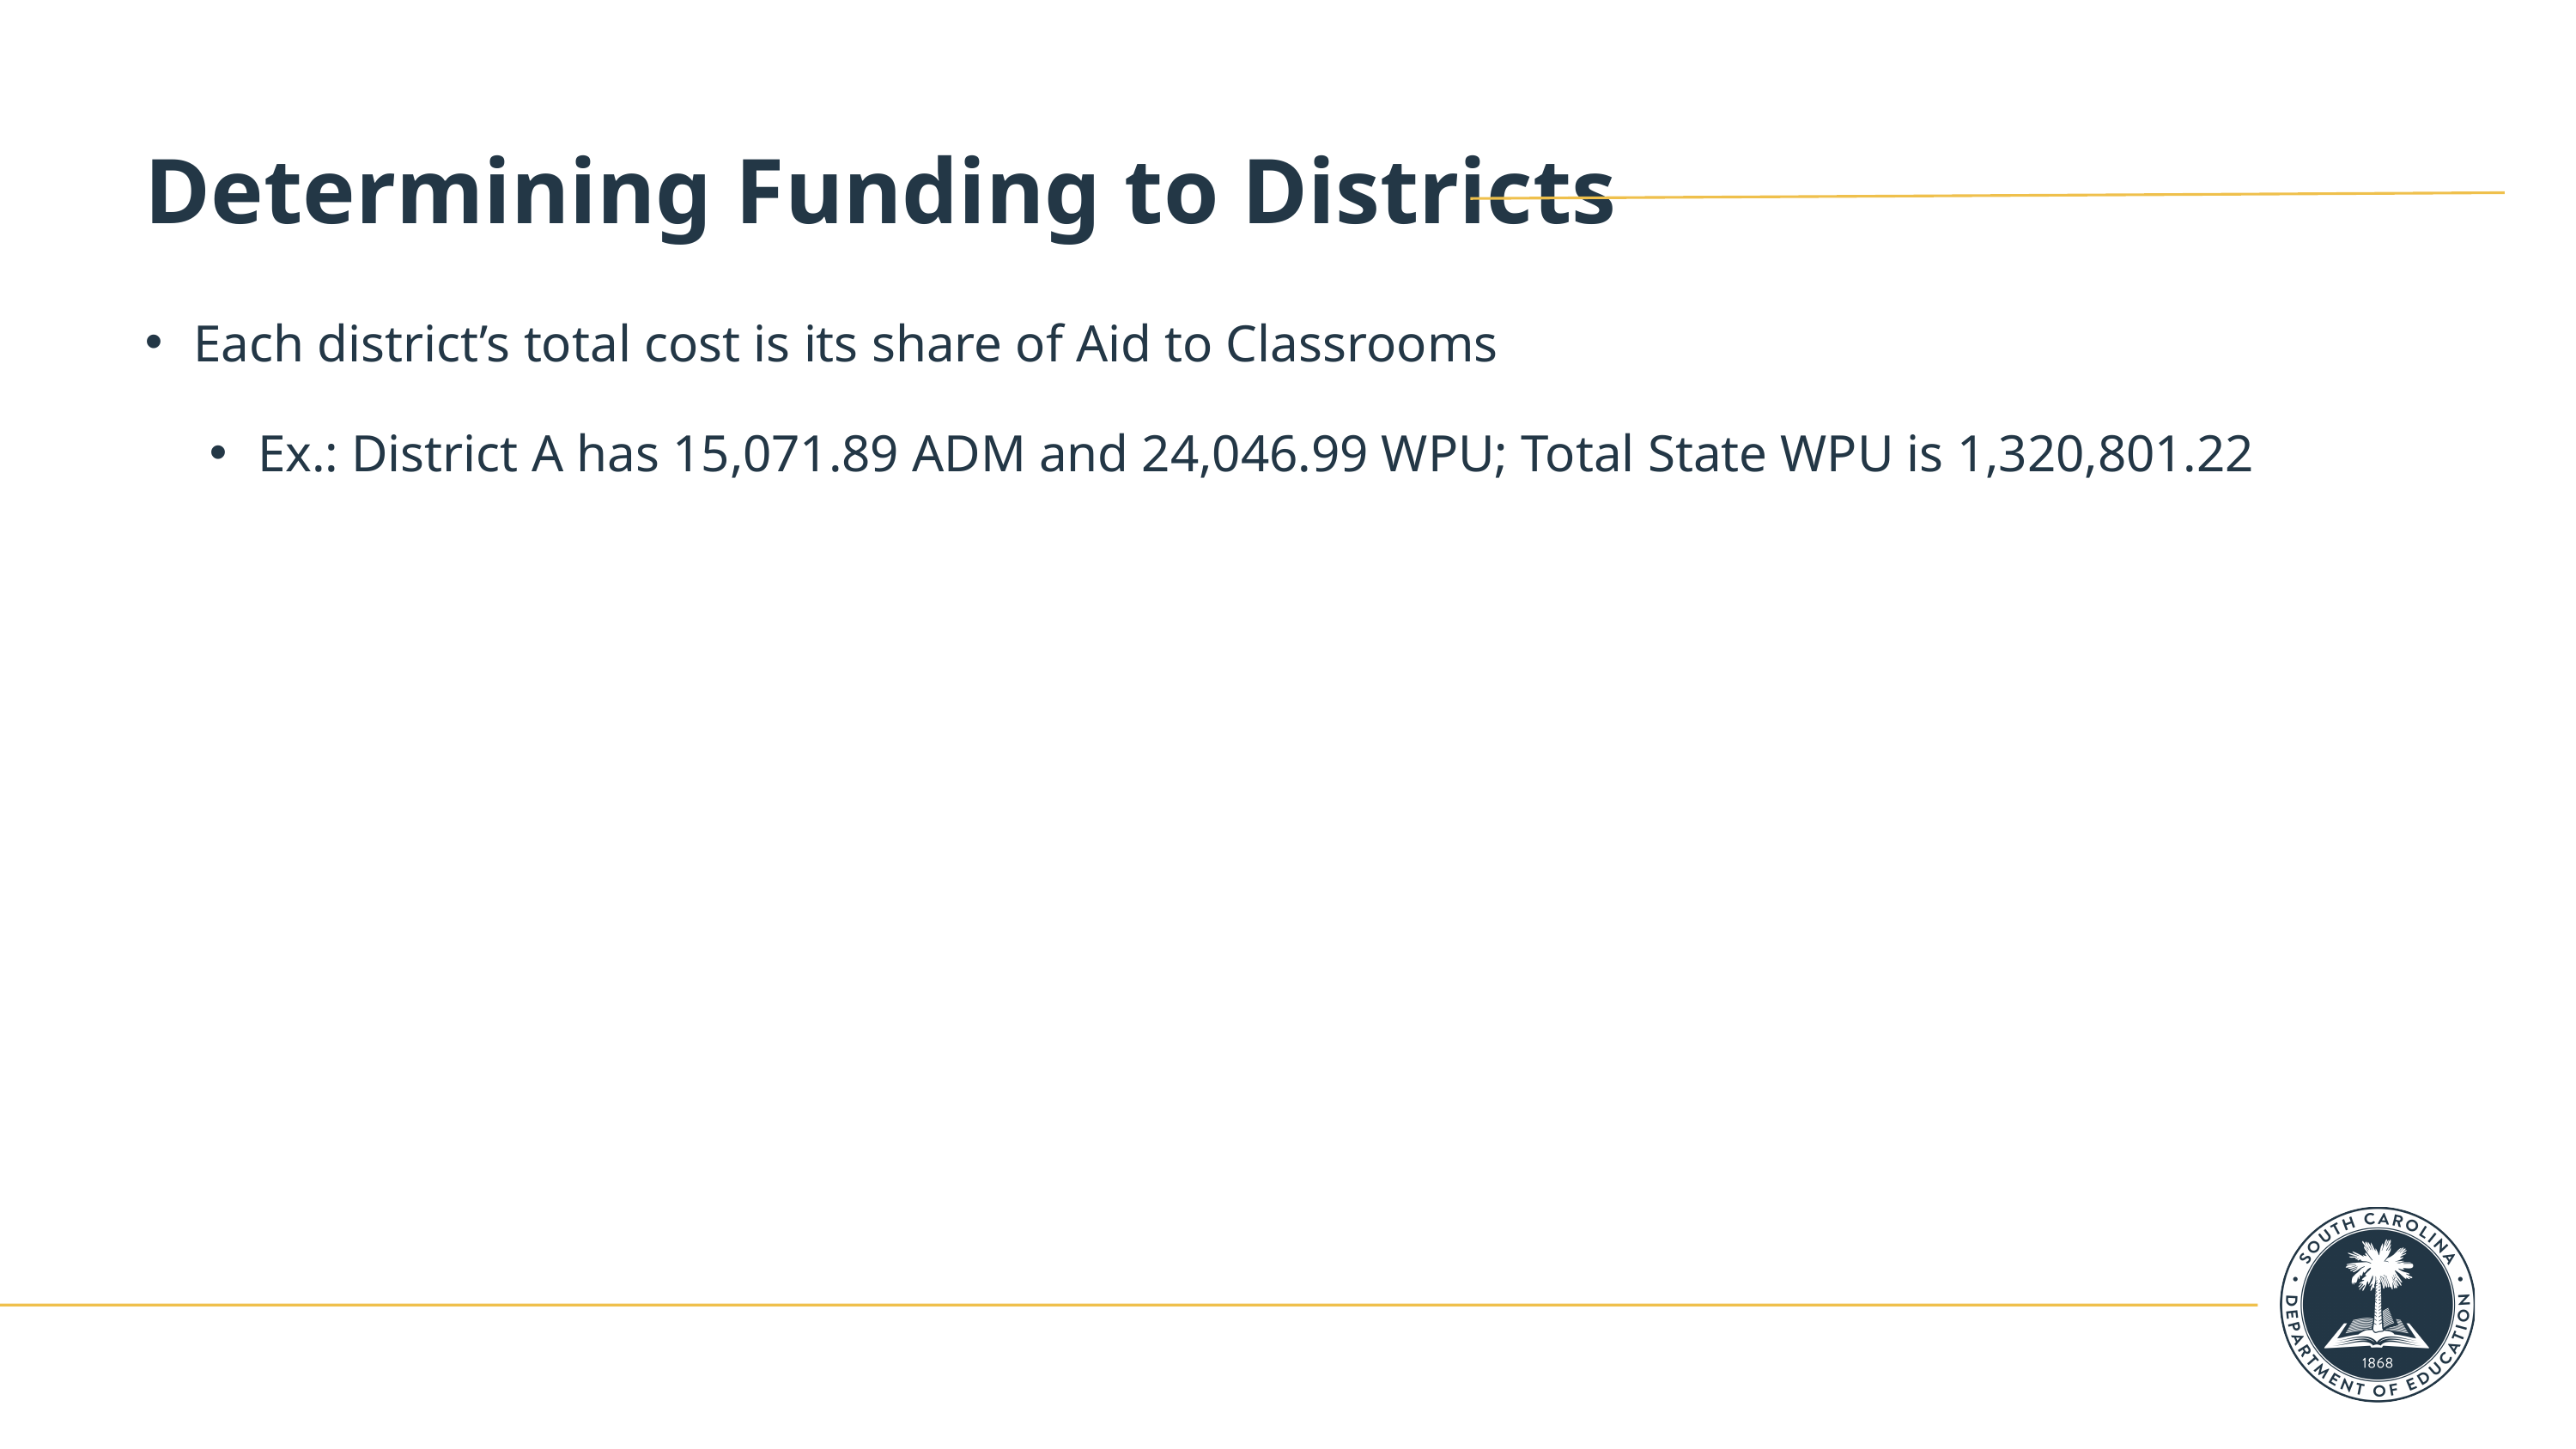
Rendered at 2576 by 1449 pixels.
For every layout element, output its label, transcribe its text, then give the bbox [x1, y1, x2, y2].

title Determining Funding to Districts [144, 151, 2534, 394]
text_box [2280, 1207, 2476, 1403]
